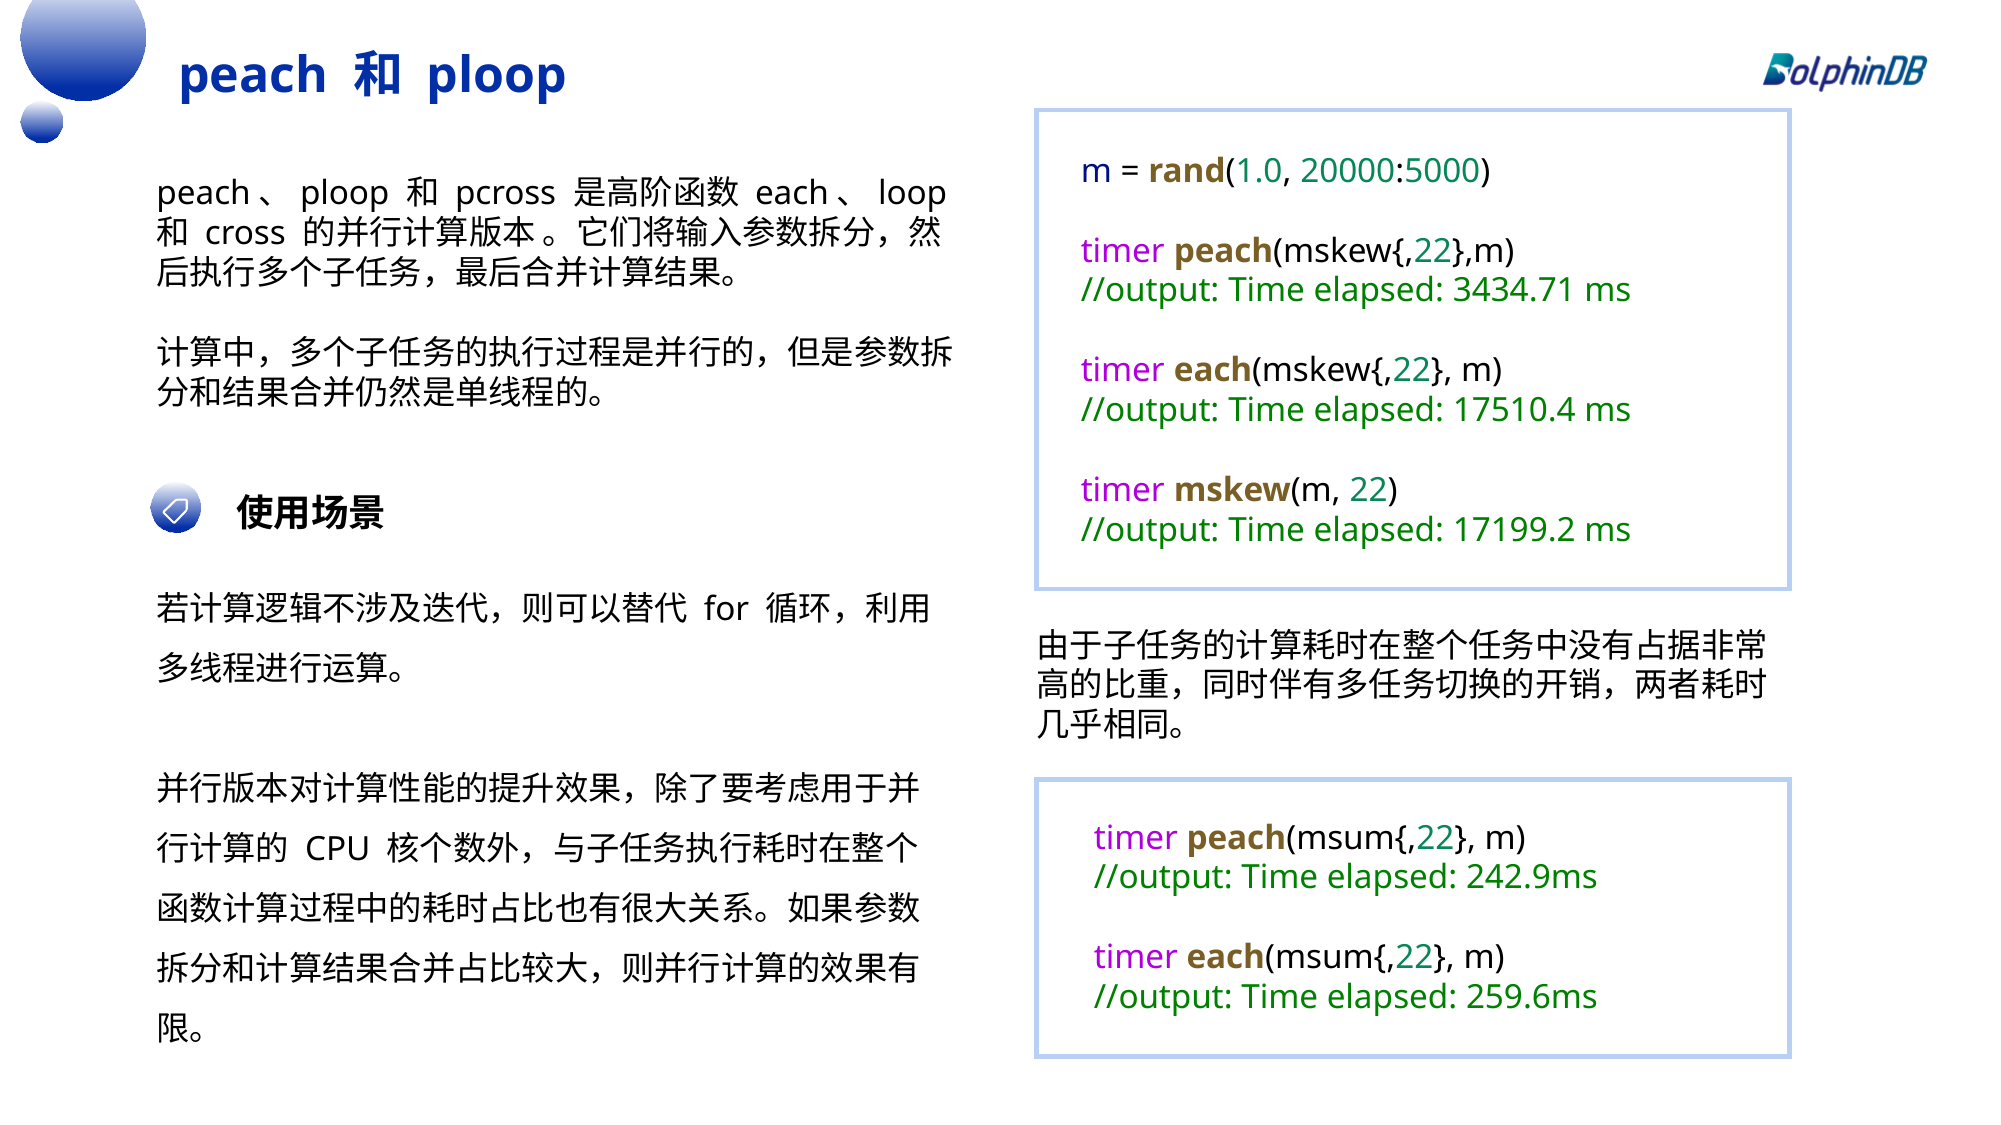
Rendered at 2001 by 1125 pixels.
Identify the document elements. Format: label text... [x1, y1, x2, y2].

text_box [19, 0, 147, 102]
text_box [1035, 779, 1791, 1058]
text_box [1035, 109, 1791, 590]
text_box peach 和 ploop [163, 35, 1545, 110]
picture [1755, 47, 1929, 93]
text_box 由于子任务的计算耗时在整个任务中没有占据非常高的比重，同时伴有多任务切换的开销，两者耗时几乎相同。 [1021, 616, 1790, 751]
text_box [19, 99, 64, 144]
text_box peach、ploop 和 pcross 是高阶函数 each、loop 和 cross 的并行计算版本 。它们将输入参数拆分，然后执行多个子任务，最后合并计算结果。 计算中，多个子任务的执行过程是并行的，但是参数拆分和结果合并仍然是单线程的。 [141, 163, 977, 419]
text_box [150, 481, 201, 533]
text_box 若计算逻辑不涉及迭代，则可以替代 for 循环，利用多线程进行运算。 并行版本对计算性能的提升效果，除了要考虑用于并行计算的 CPU 核个数外，与子任务执行耗时在整个函数计算过程中的耗时占比也有很大关系。如果参数拆分和计算结果合并占比较大，则并行计算的效果有限。 [141, 560, 959, 1055]
text_box 使用场景 [221, 481, 889, 542]
